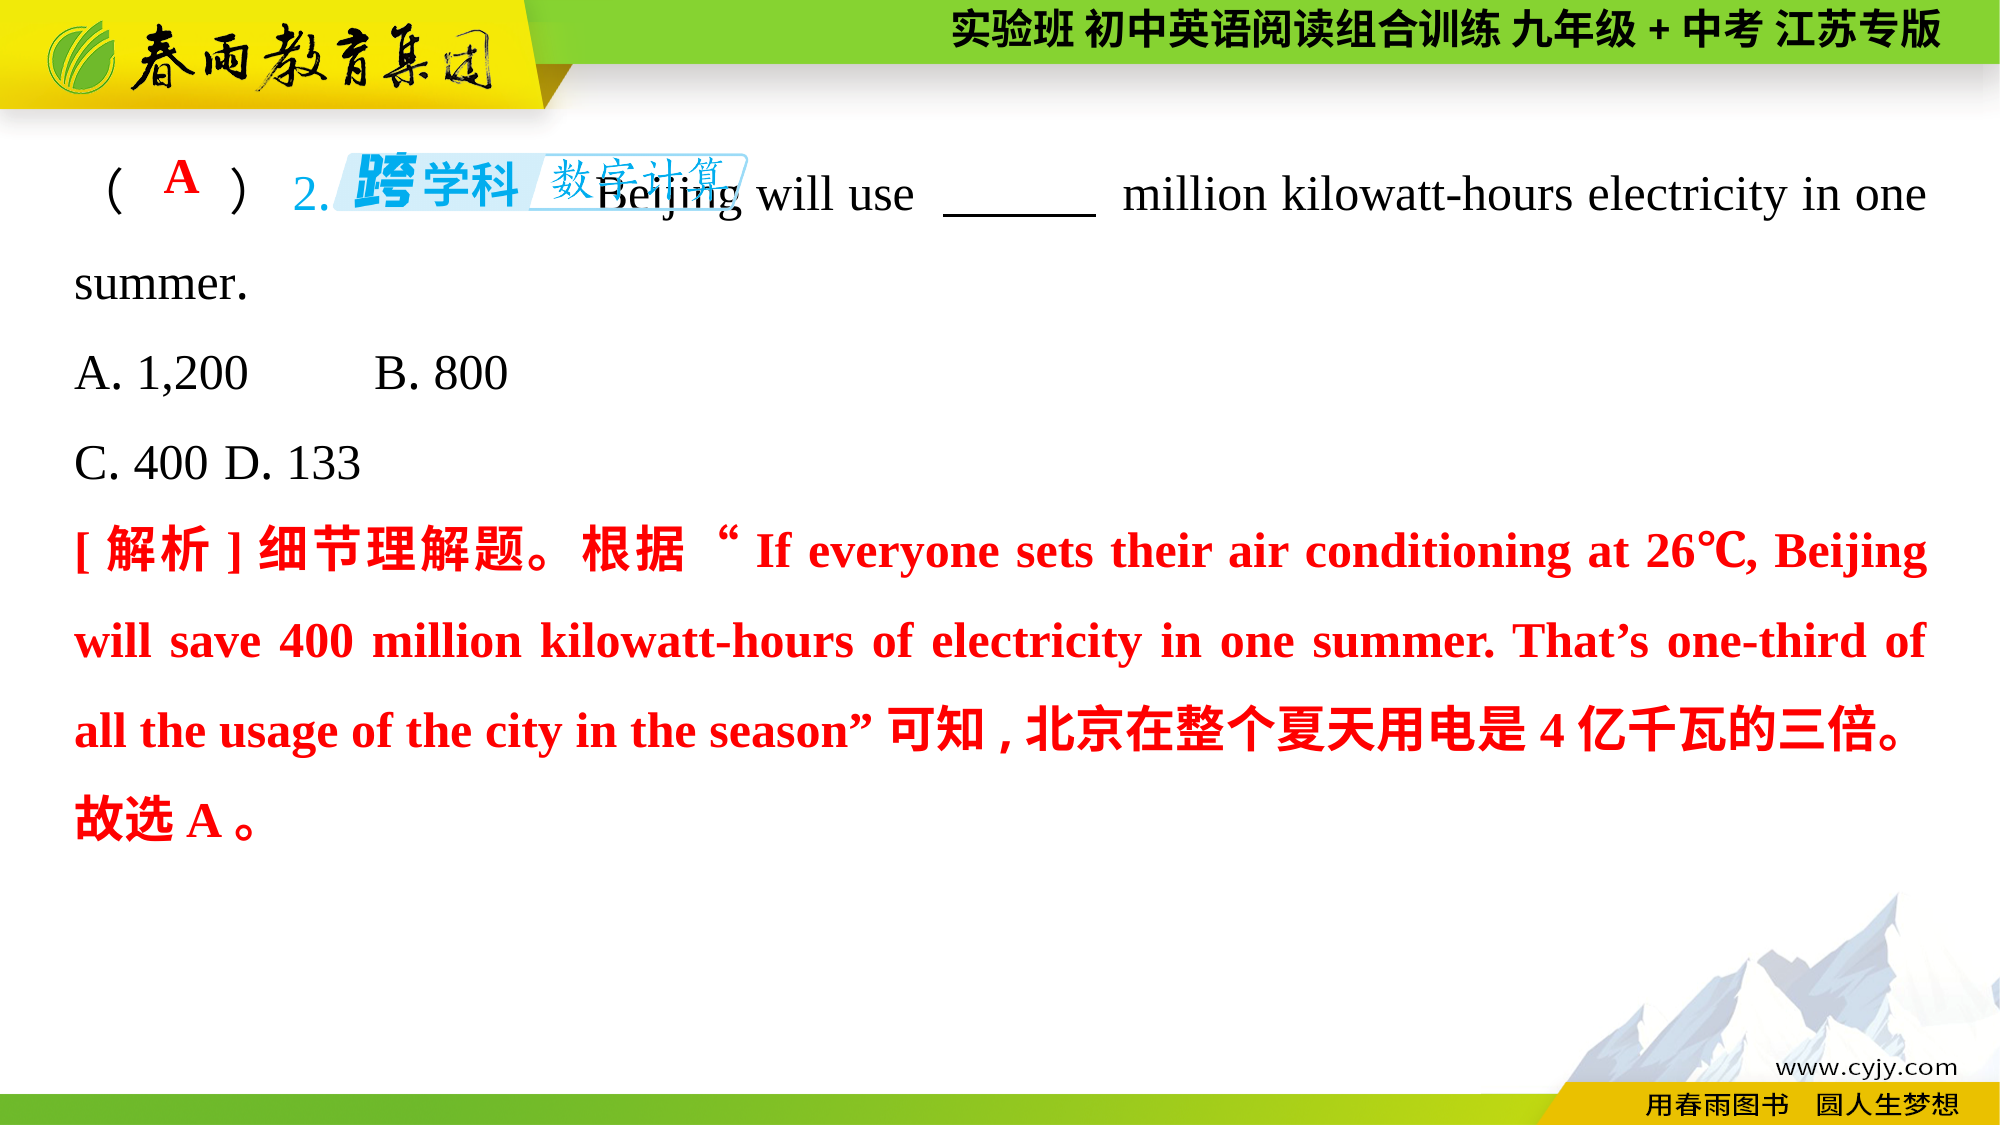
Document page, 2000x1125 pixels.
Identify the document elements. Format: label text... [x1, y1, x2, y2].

text_box A [136, 136, 215, 211]
list （ ）2. Beijing will use million kilowatt-hours electricity in one summer. A. 1,200 B. 800 C. 400 D. 133 [59, 122, 1944, 479]
text_box [解析]细节理解题。根据“If everyone sets their air conditioning at 26℃, Beijing will save 400 million kilowatt-hours of electricity in one summer. That’s one-third of all the usage of the city in the season”可知,北京在整个夏天用电是4亿千瓦的三倍。故选A。 [59, 479, 1944, 855]
picture [0, 0, 2000, 1125]
